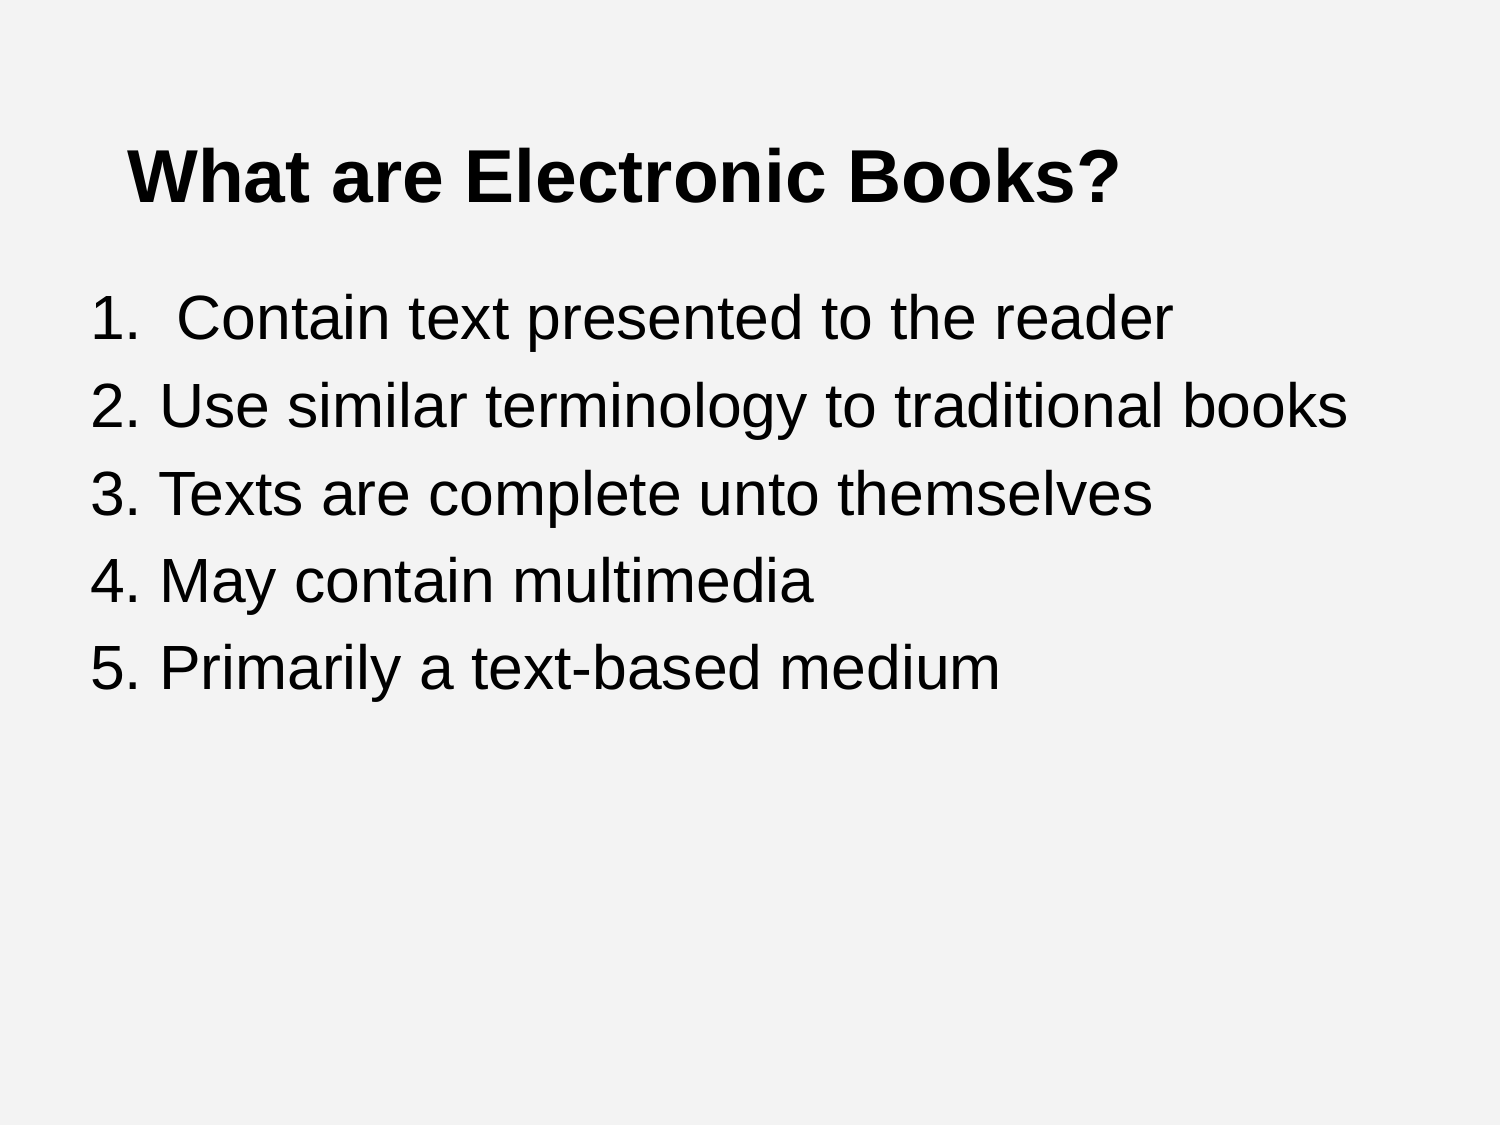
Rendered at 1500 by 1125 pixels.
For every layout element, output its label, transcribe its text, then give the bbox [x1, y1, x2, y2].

list 1. Contain text presented to the reader 2. Use similar terminology to traditional books 3. Texts are complete unto themselves 4. May contain multimedia 5. Primarily a text-based medium [75, 262, 1425, 931]
title What are Electronic Books? [75, 14, 1425, 233]
